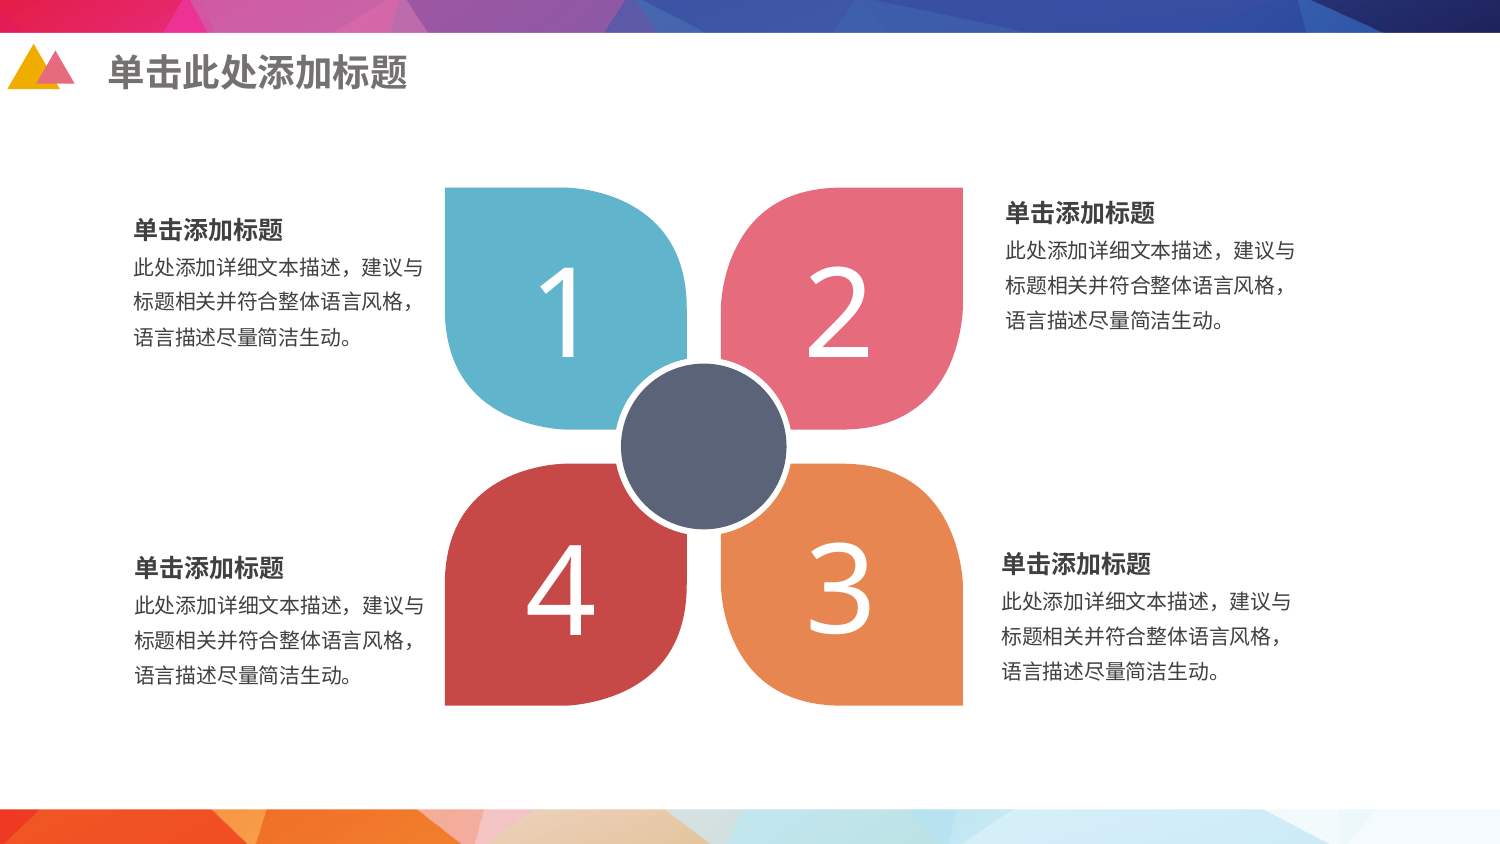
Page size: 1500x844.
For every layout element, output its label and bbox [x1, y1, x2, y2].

picture [0, 0, 1500, 844]
text_box [435, 178, 972, 715]
